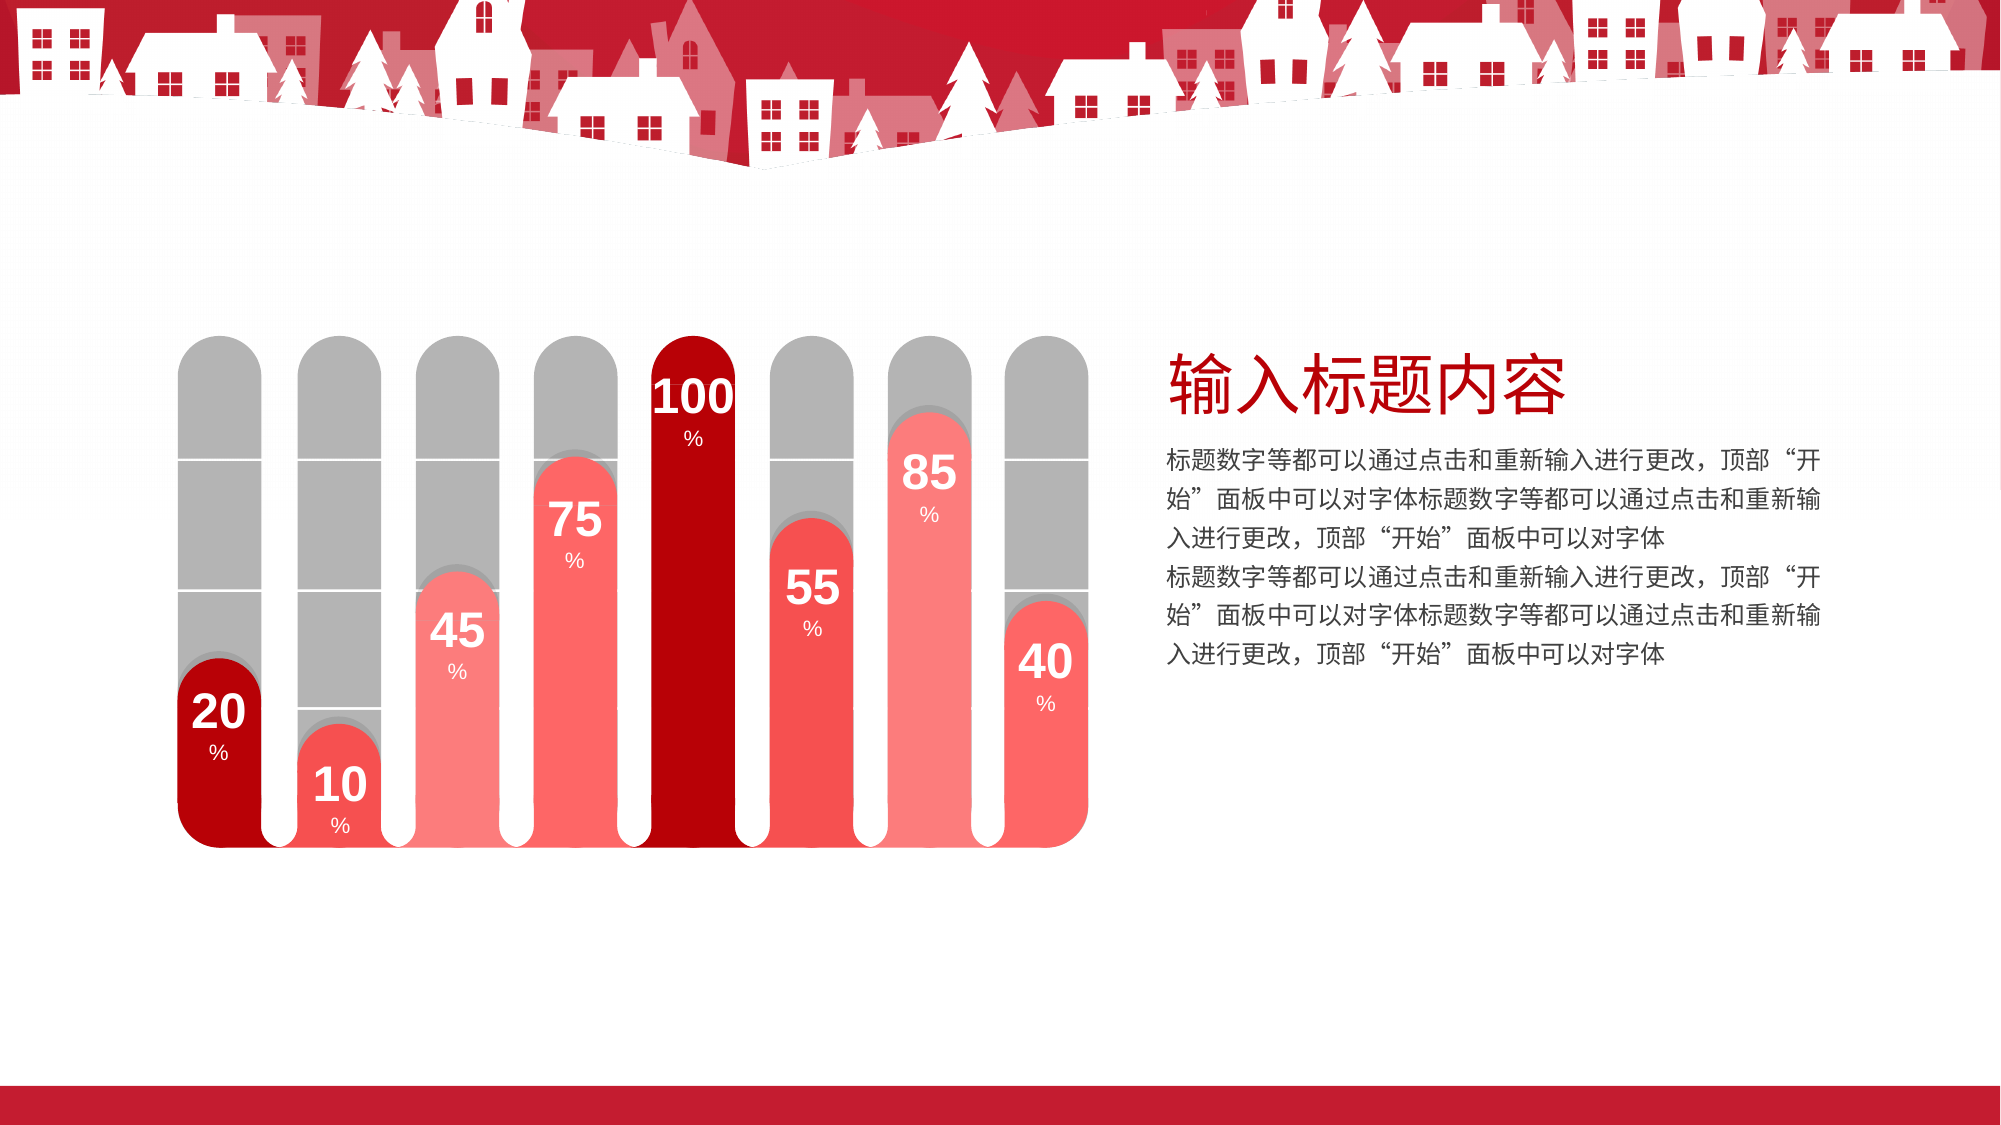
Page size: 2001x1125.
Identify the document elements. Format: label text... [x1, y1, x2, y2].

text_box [866, 412, 993, 848]
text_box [769, 335, 854, 518]
text_box 标题数字等都可以通过点击和重新输入进行更改，顶部“开始”面板中可以对字体标题数字等都可以通过点击和重新输入进行更改，顶部“开始”面板中可以对字体 标题数字等都可以通过点击和重新输入进行更改，顶部“开始”面板中可以对字体标题数字等都可以通过点击和重新输入进行更改，顶部“开始”面板中可以对字体 [1151, 427, 1838, 677]
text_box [887, 335, 972, 412]
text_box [297, 335, 382, 723]
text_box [983, 600, 1089, 848]
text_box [630, 335, 756, 848]
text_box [177, 658, 282, 848]
text_box 输入标题内容 [1152, 335, 1584, 427]
picture [0, 0, 2001, 520]
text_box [177, 335, 262, 658]
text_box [512, 456, 630, 848]
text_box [1004, 335, 1089, 600]
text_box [533, 335, 618, 456]
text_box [394, 571, 512, 848]
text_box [276, 723, 394, 848]
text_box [748, 518, 866, 848]
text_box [415, 335, 500, 571]
